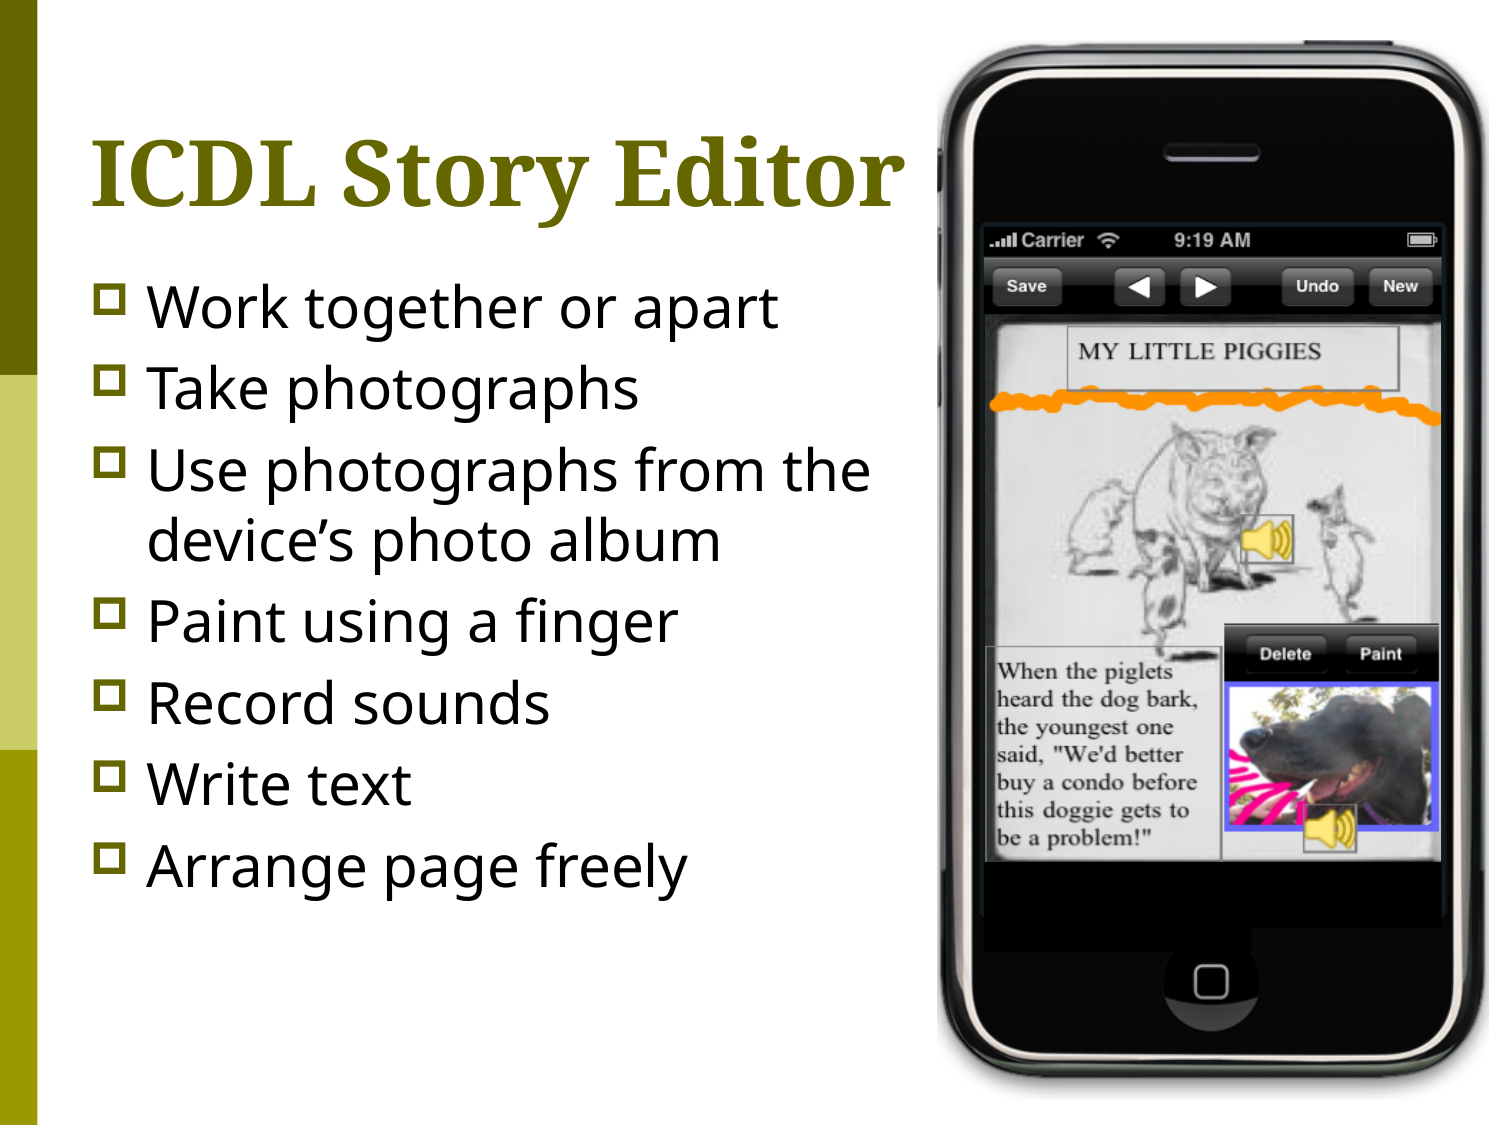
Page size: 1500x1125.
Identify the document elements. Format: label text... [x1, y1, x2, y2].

list Work together or apart Take photographs Use photographs from the device’s photo album Paint using a finger Record sounds Write text Arrange page freely [74, 262, 932, 1076]
title ICDL Story Editor [74, 45, 932, 233]
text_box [937, 40, 1489, 1100]
